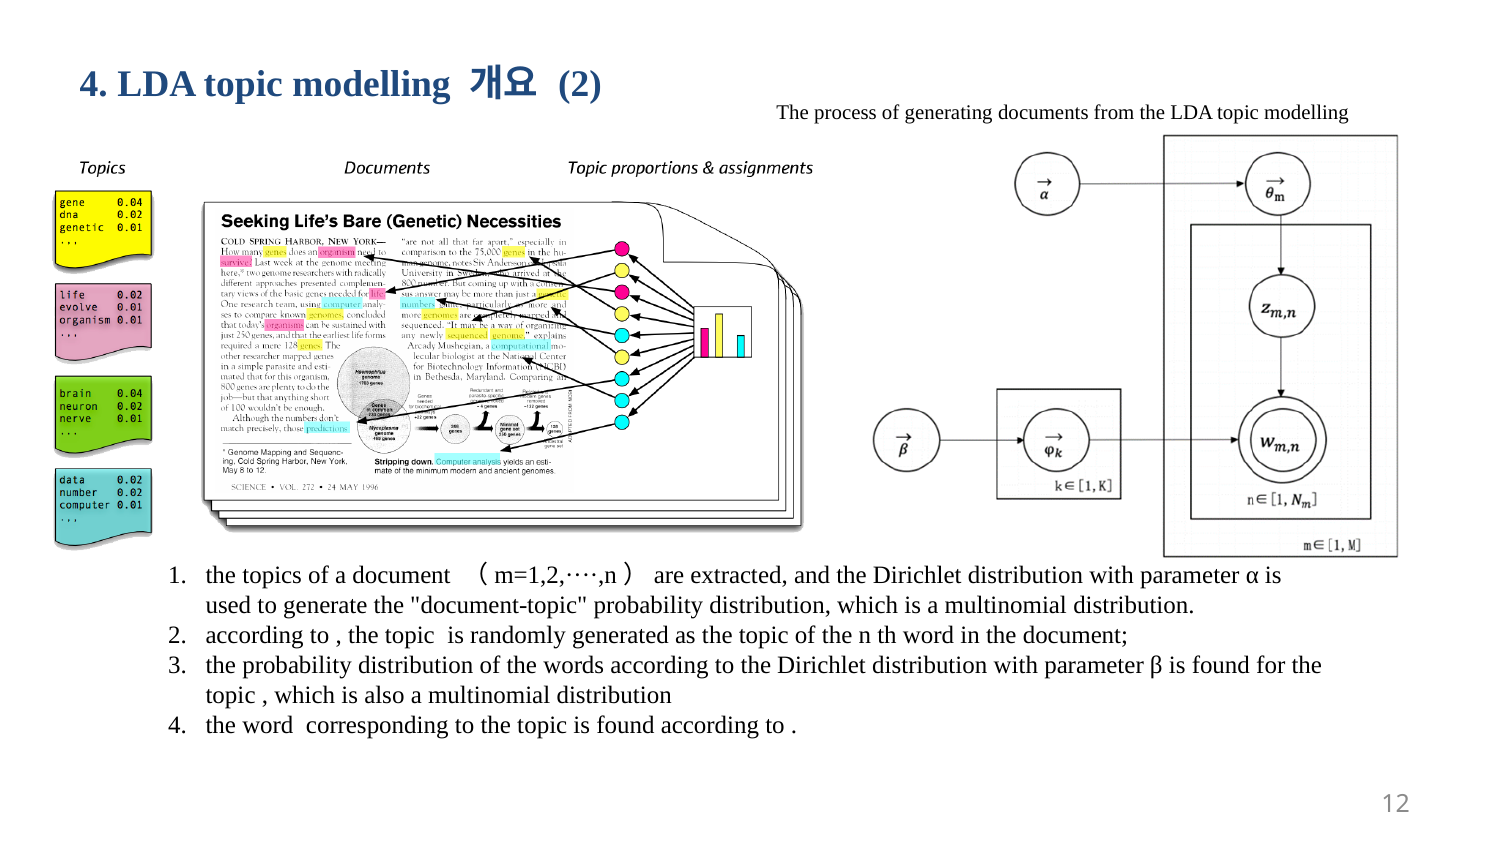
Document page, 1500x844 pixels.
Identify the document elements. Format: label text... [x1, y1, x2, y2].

text_box 4. LDA topic modelling 개요 (2) [64, 6, 750, 112]
picture [867, 129, 1407, 566]
text_box The process of generating documents from the LDA topic modelling [761, 91, 1500, 131]
picture [17, 161, 819, 552]
slide_number 12 [1074, 782, 1425, 827]
